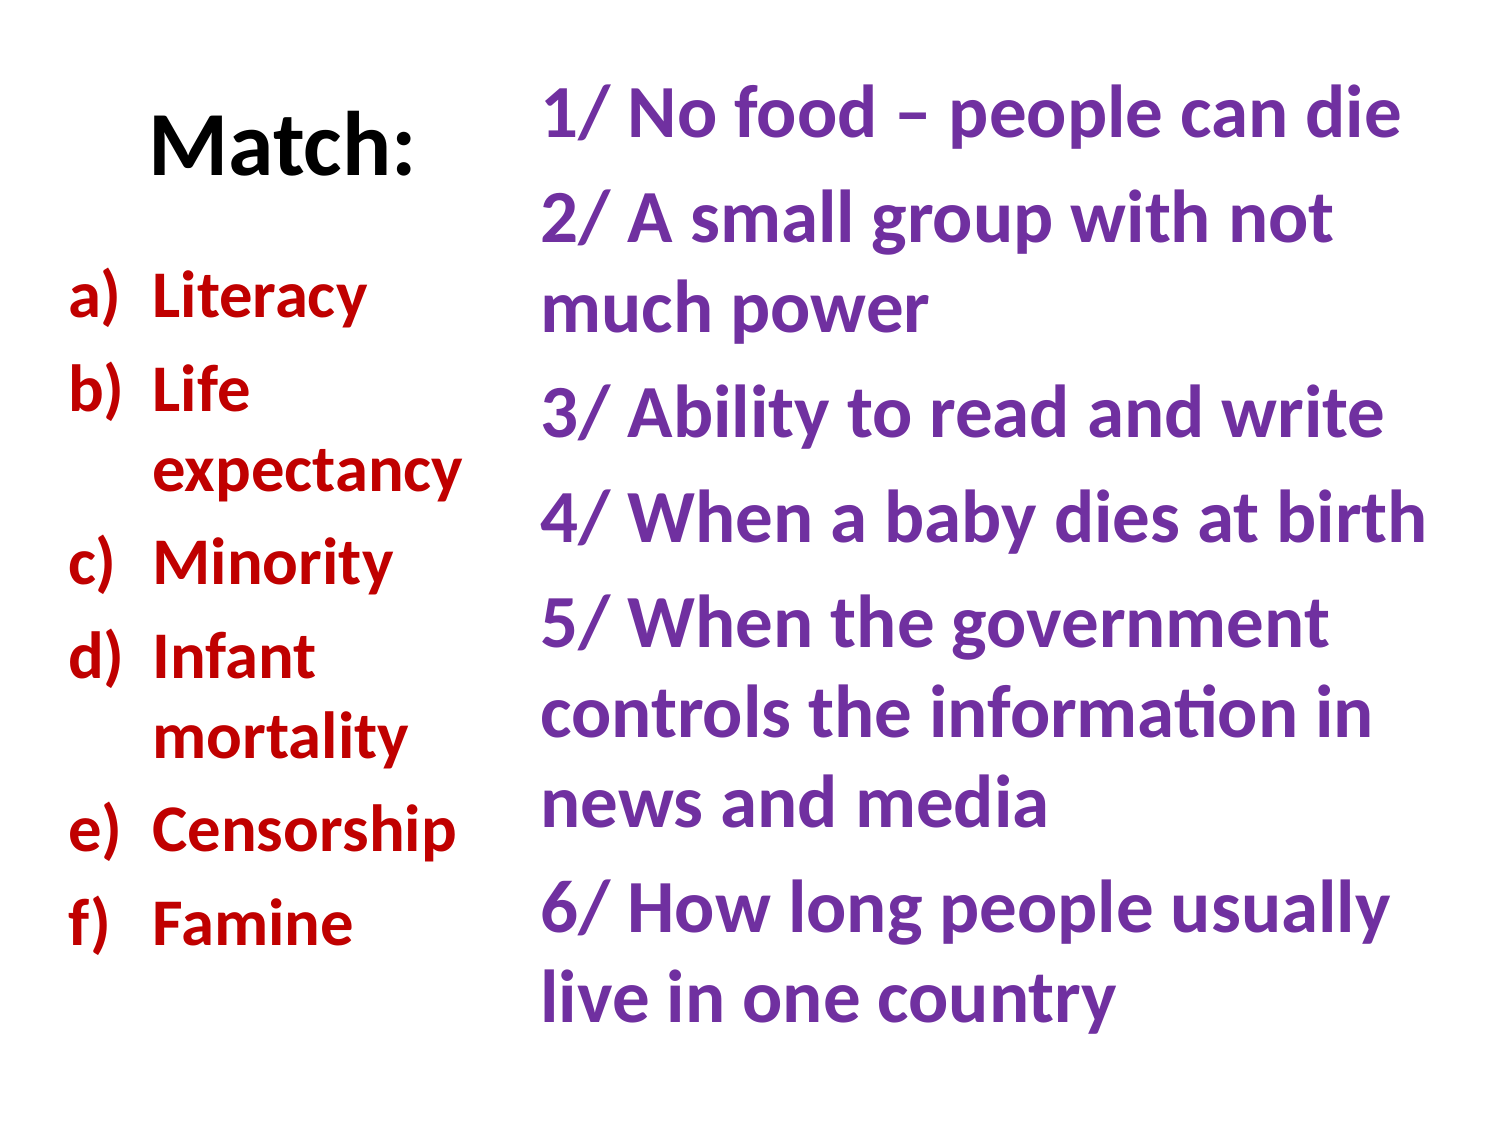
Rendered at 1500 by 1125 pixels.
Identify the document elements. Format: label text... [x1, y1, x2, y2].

list Literacy Life expectancy Minority Infant mortality Censorship Famine [53, 243, 502, 1059]
title Match: [75, 45, 491, 233]
list 1/ No food – people can die 2/ A small group with not much power 3/ Ability to read and write 4/ When a baby dies at birth 5/ When the government controls the information in news and media 6/ How long people usually live in one country [525, 54, 1459, 1083]
